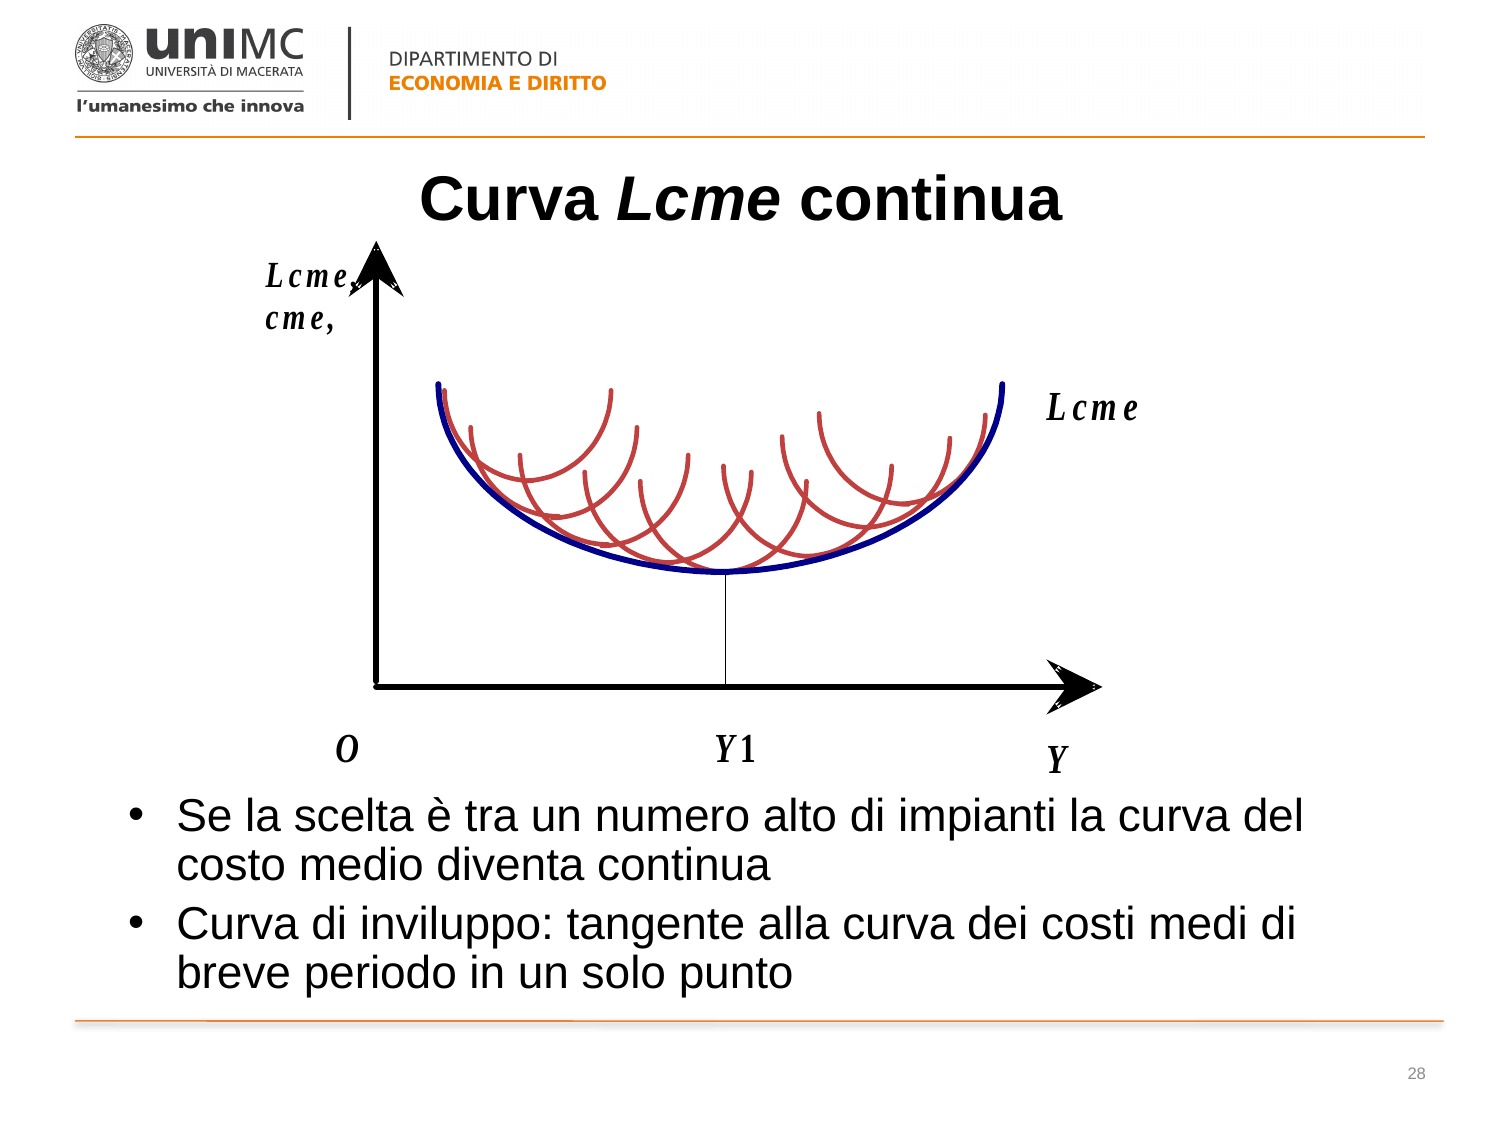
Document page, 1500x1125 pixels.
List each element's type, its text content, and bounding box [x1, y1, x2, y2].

picture [75, 24, 1425, 138]
slide_number 28 [1091, 1042, 1442, 1103]
list Se la scelta è tra un numero alto di impianti la curva del costo medio diventa continua Curva di inviluppo: tangente alla curva dei costi medi di breve periodo in un solo punto [113, 784, 1373, 1007]
title Curva Lcme continua [75, 149, 1425, 241]
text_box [265, 240, 1141, 784]
